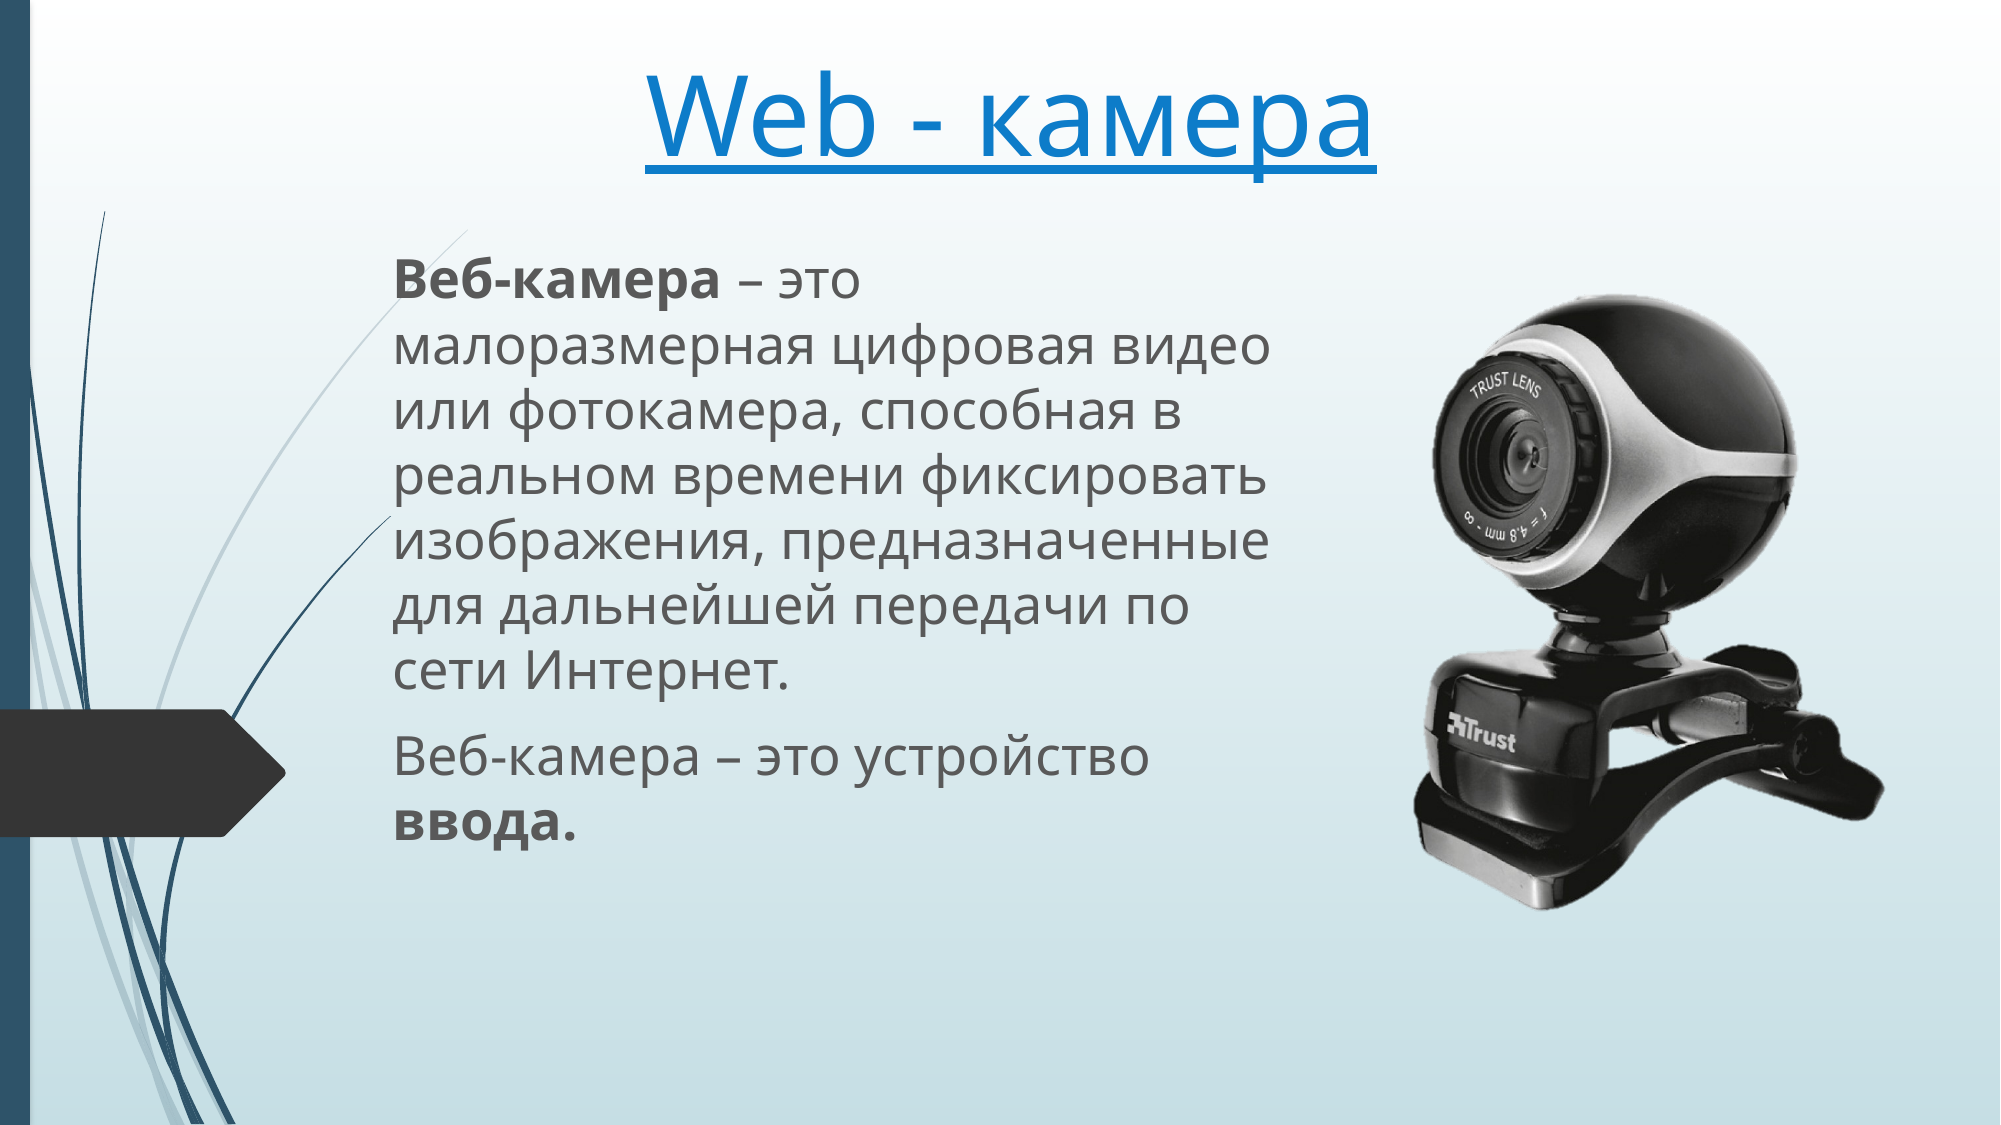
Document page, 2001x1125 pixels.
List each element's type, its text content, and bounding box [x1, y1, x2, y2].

picture [1305, 272, 1965, 933]
subtitle Веб-камера – это малоразмерная цифровая видео или фотокамера, способная в реальном времени фиксировать изображения, предназначенные для дальнейшей передачи по сети Интернет. Веб-камера – это устройство ввода. [377, 237, 1306, 1056]
title Web - камера [630, 39, 1540, 206]
